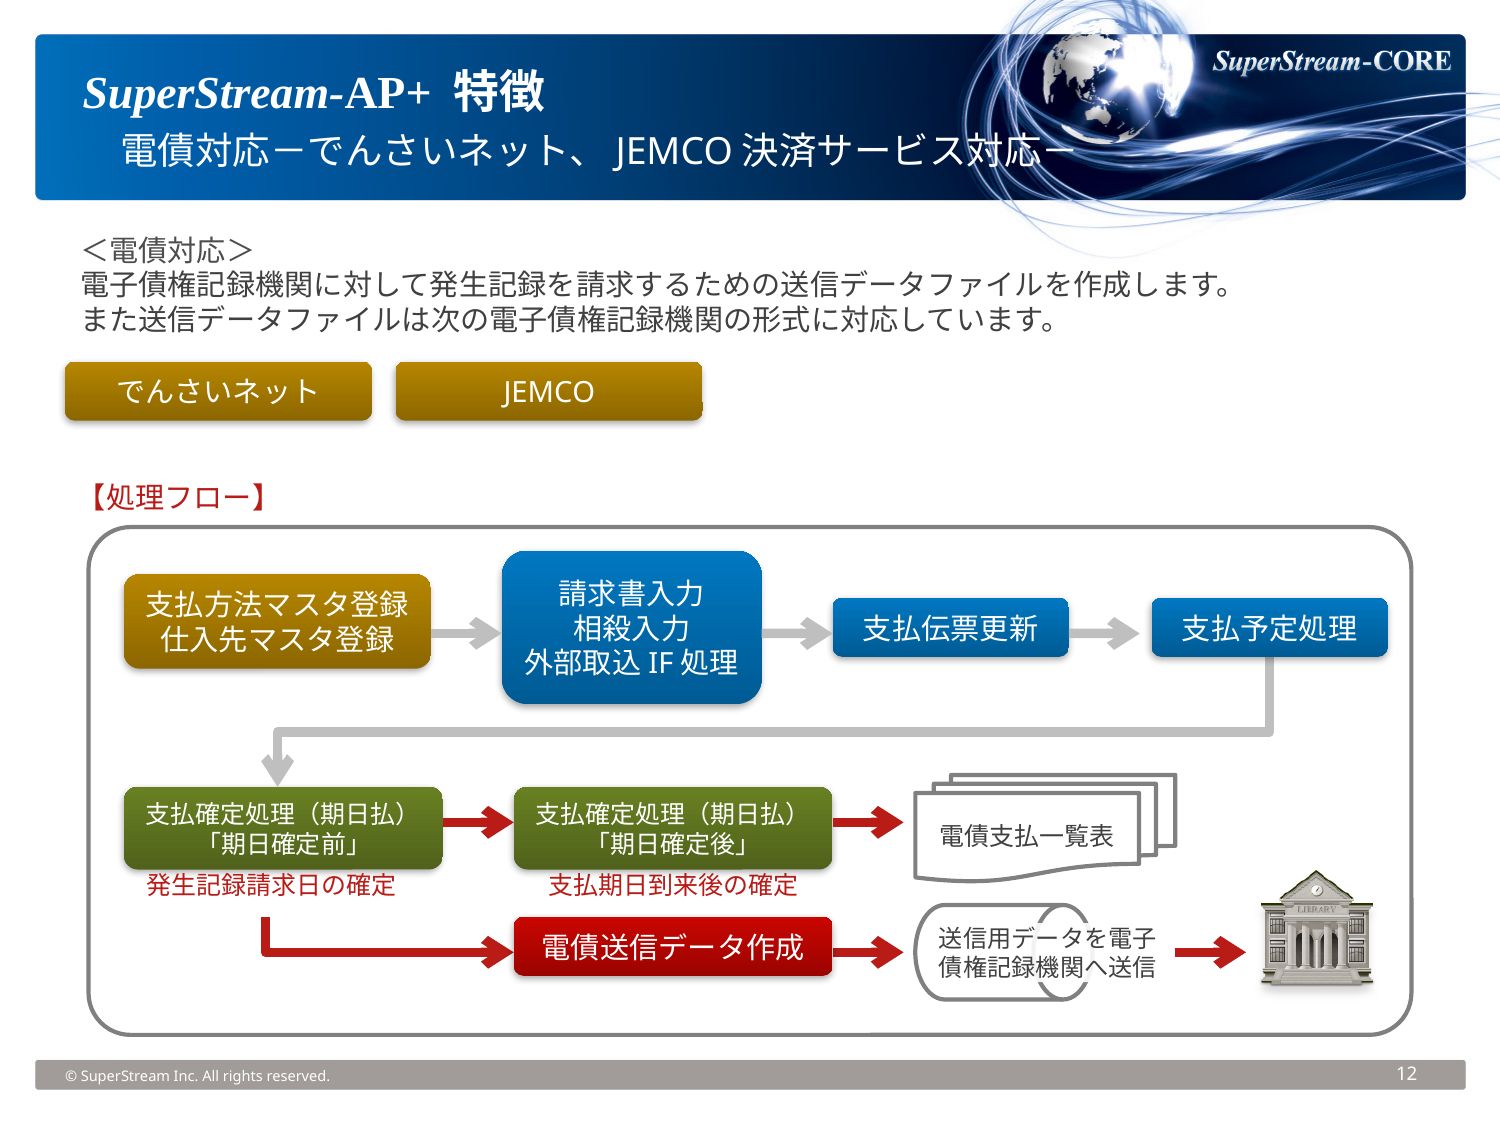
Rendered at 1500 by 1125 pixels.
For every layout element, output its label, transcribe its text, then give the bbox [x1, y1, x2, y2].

text_box [88, 527, 1412, 1035]
slide_number 12 [1299, 1060, 1418, 1090]
text_box 電債送信データ作成 [513, 916, 833, 976]
text_box でんさいネット [64, 361, 373, 421]
text_box 送信用データを電子債権記録機関へ送信 [939, 923, 1164, 983]
text_box 請求書入力 相殺入力 外部取込IF処理 [501, 550, 762, 705]
text_box 支払予定処理 [1151, 597, 1388, 657]
text_box 支払確定処理（期日払） 「期日確定後」 [513, 786, 833, 870]
text_box © SuperStream Inc. All rights reserved. [50, 1059, 423, 1094]
text_box [915, 904, 1087, 1000]
text_box 発生記録請求日の確定 [112, 869, 431, 941]
text_box ＜電債対応＞ 電子債権記録機関に対して発生記録を請求するための送信データファイルを作成します。 また送信データファイルは次の電子債権記録機関の形式に対応しています。 [65, 224, 1262, 379]
text_box 【処理フロー】 [76, 479, 727, 528]
text_box JEMCO [395, 361, 703, 421]
text_box 電債支払一覧表 [915, 774, 1176, 882]
text_box [270, 644, 1271, 787]
picture [0, 0, 1500, 1125]
text_box [265, 916, 508, 953]
text_box 支払期日到来後の確定 [513, 872, 833, 919]
text_box 支払確定処理（期日払） 「期日確定前」 [123, 786, 443, 870]
text_box 支払伝票更新 [832, 597, 1069, 657]
text_box SuperStream-AP+ 特徴 電債対応－でんさいネット、JEMCO決済サービス対応－ [82, 35, 1433, 201]
text_box 支払方法マスタ登録 仕入先マスタ登録 [123, 574, 432, 669]
